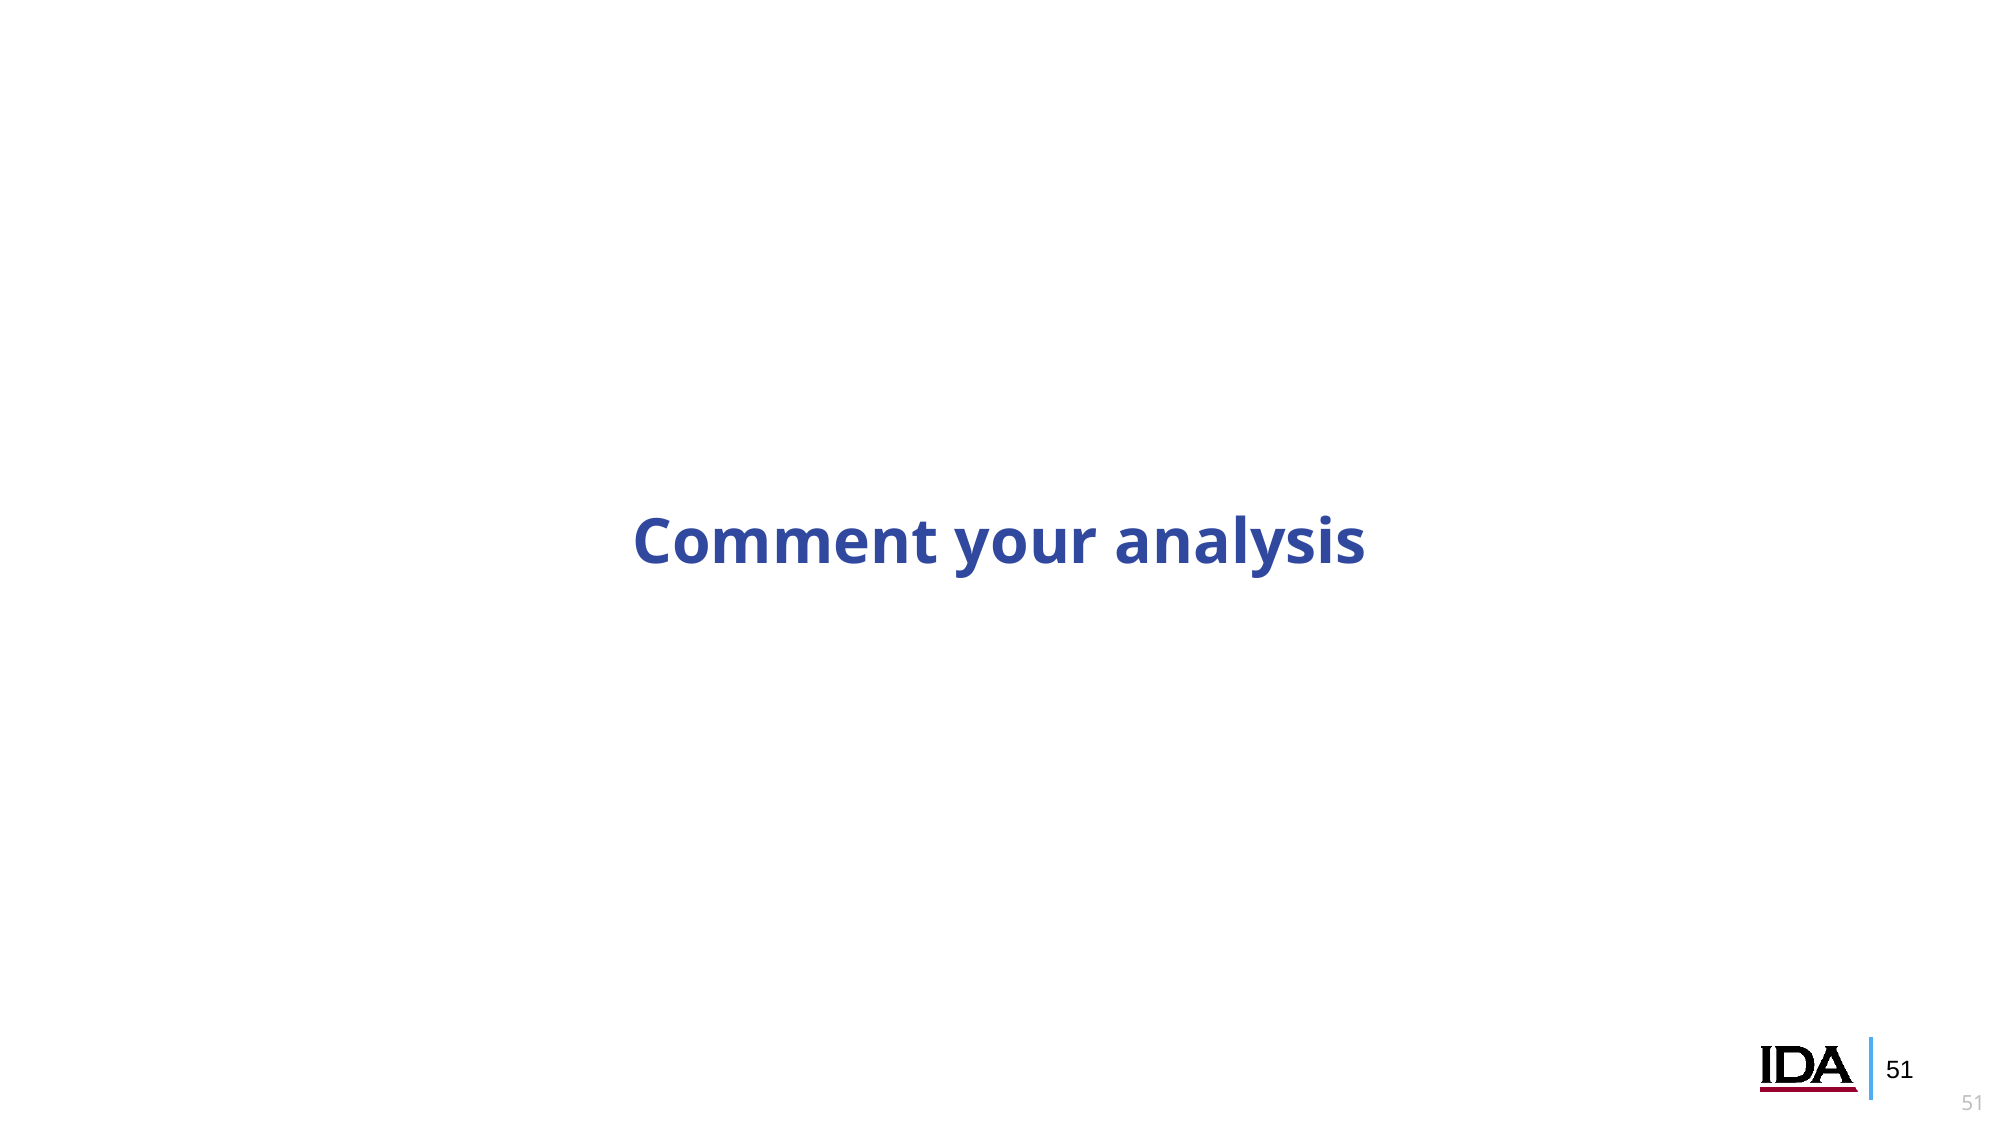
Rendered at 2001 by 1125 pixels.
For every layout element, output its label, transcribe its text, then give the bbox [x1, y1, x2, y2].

slide_number 50 [1866, 1065, 2000, 1125]
picture [1760, 1046, 1858, 1092]
list Comment your analysis [287, 502, 1713, 588]
